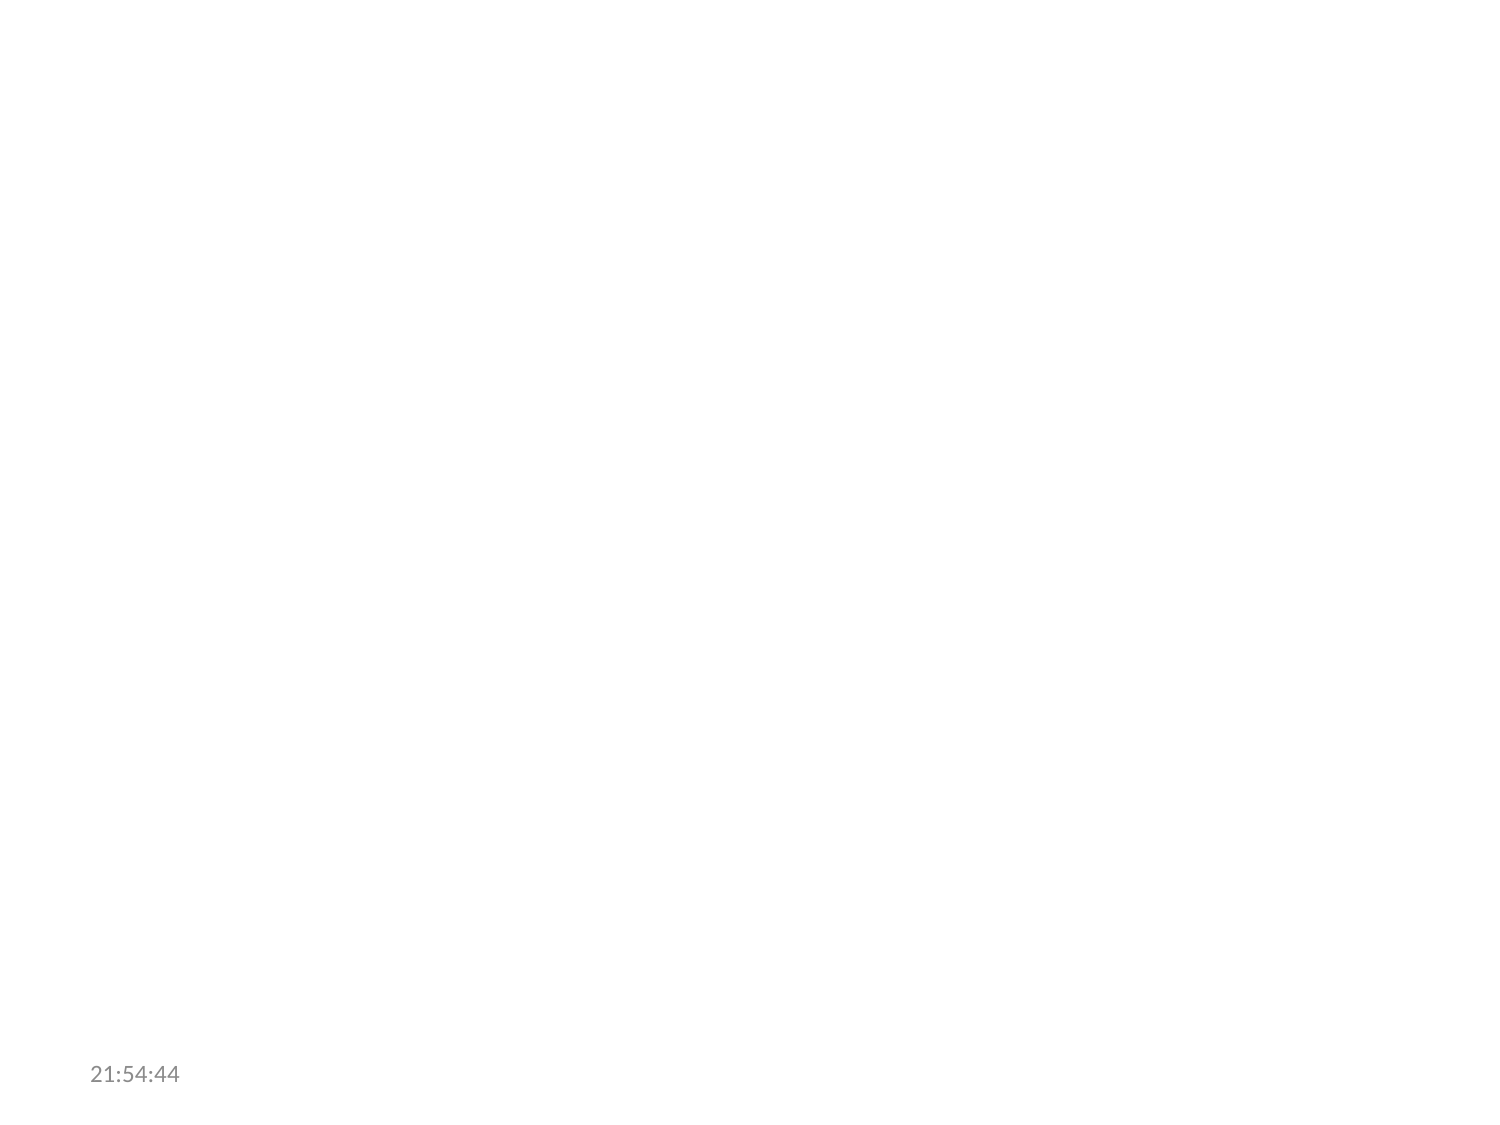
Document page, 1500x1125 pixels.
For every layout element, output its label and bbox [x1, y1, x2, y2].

slide_number [75, 1042, 425, 1103]
